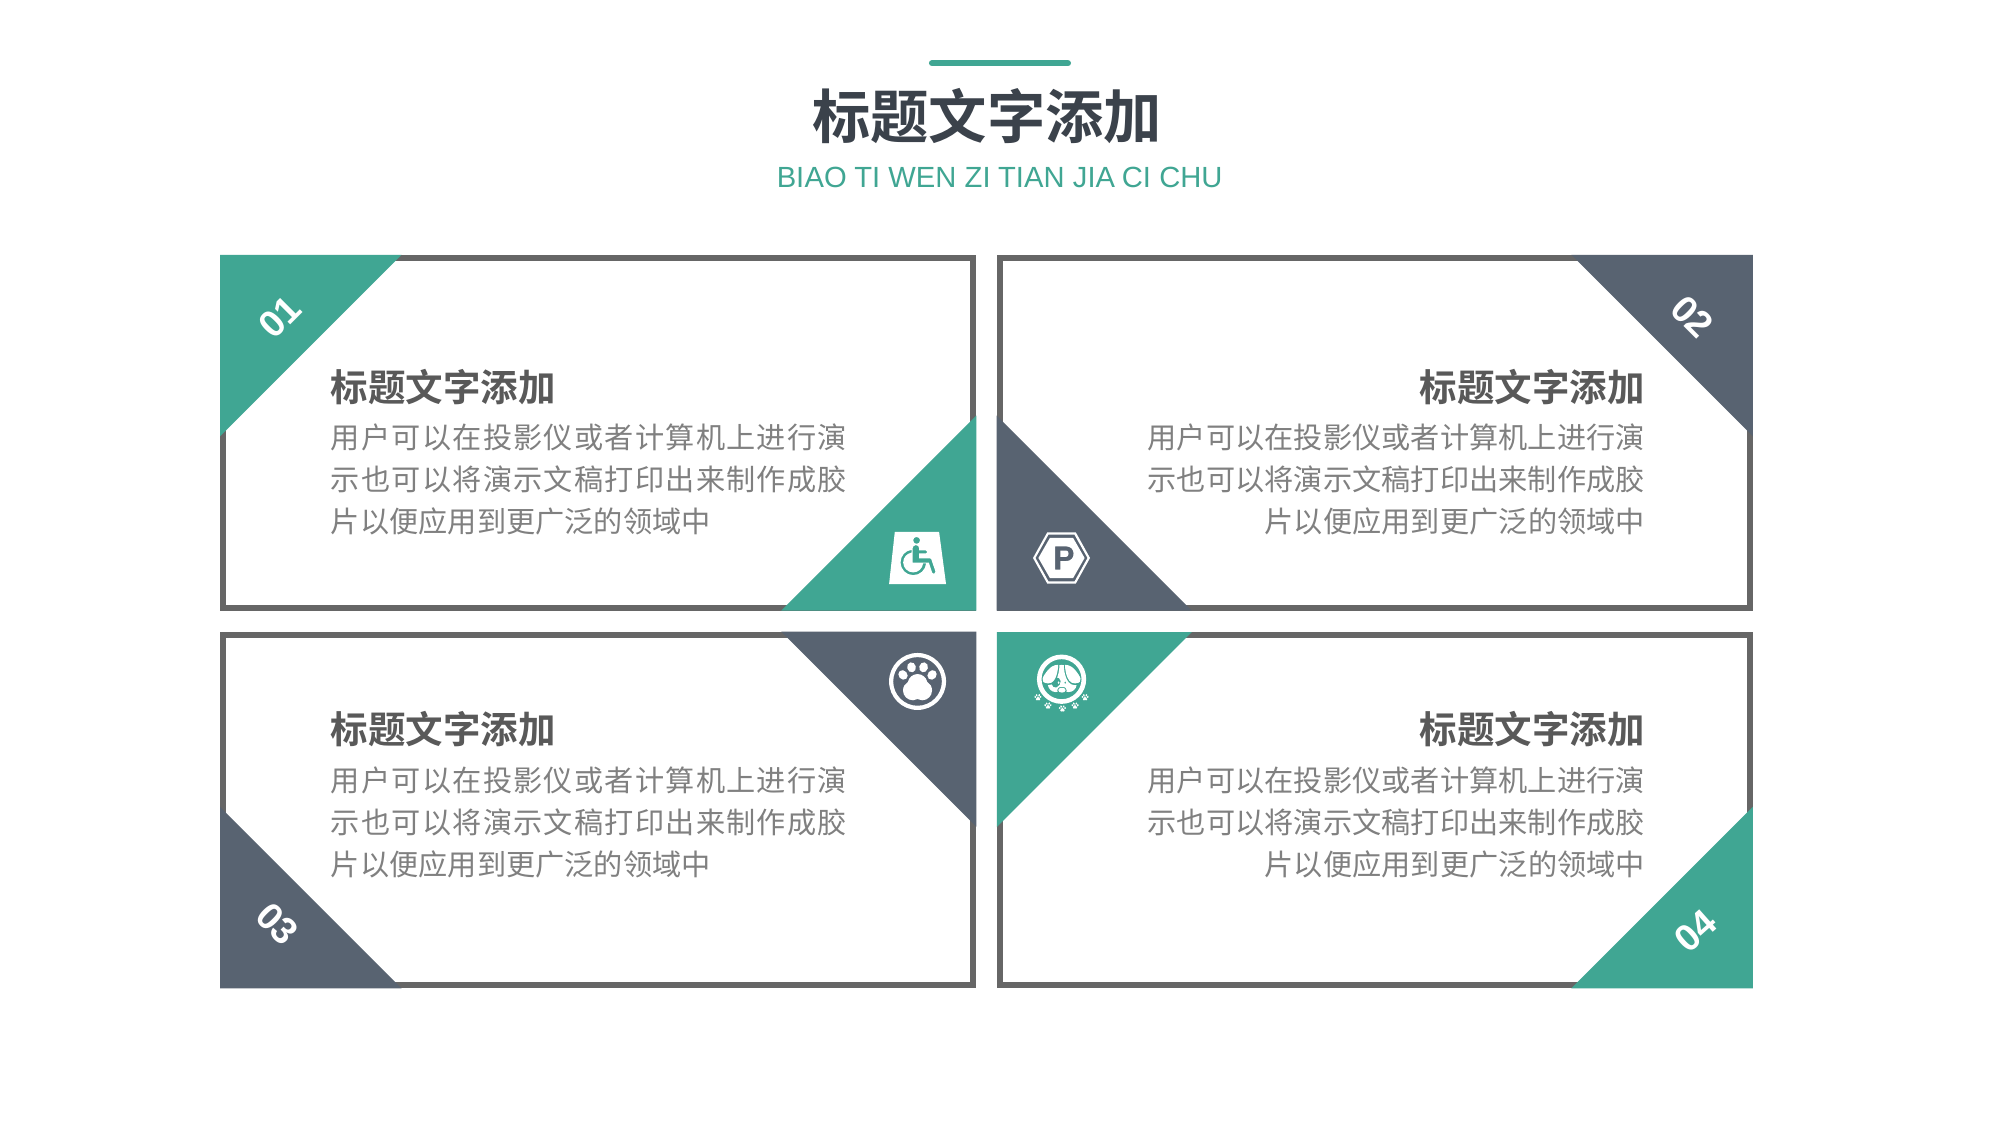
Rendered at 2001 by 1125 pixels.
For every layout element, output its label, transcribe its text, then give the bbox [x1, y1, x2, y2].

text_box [1113, 347, 1660, 548]
text_box BIAO TI WEN ZI TIAN JIA CI CHU [762, 150, 1238, 201]
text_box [316, 690, 862, 891]
text_box 标题文字添加 [797, 73, 1202, 150]
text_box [223, 257, 1750, 986]
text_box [316, 347, 862, 548]
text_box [1113, 690, 1660, 891]
